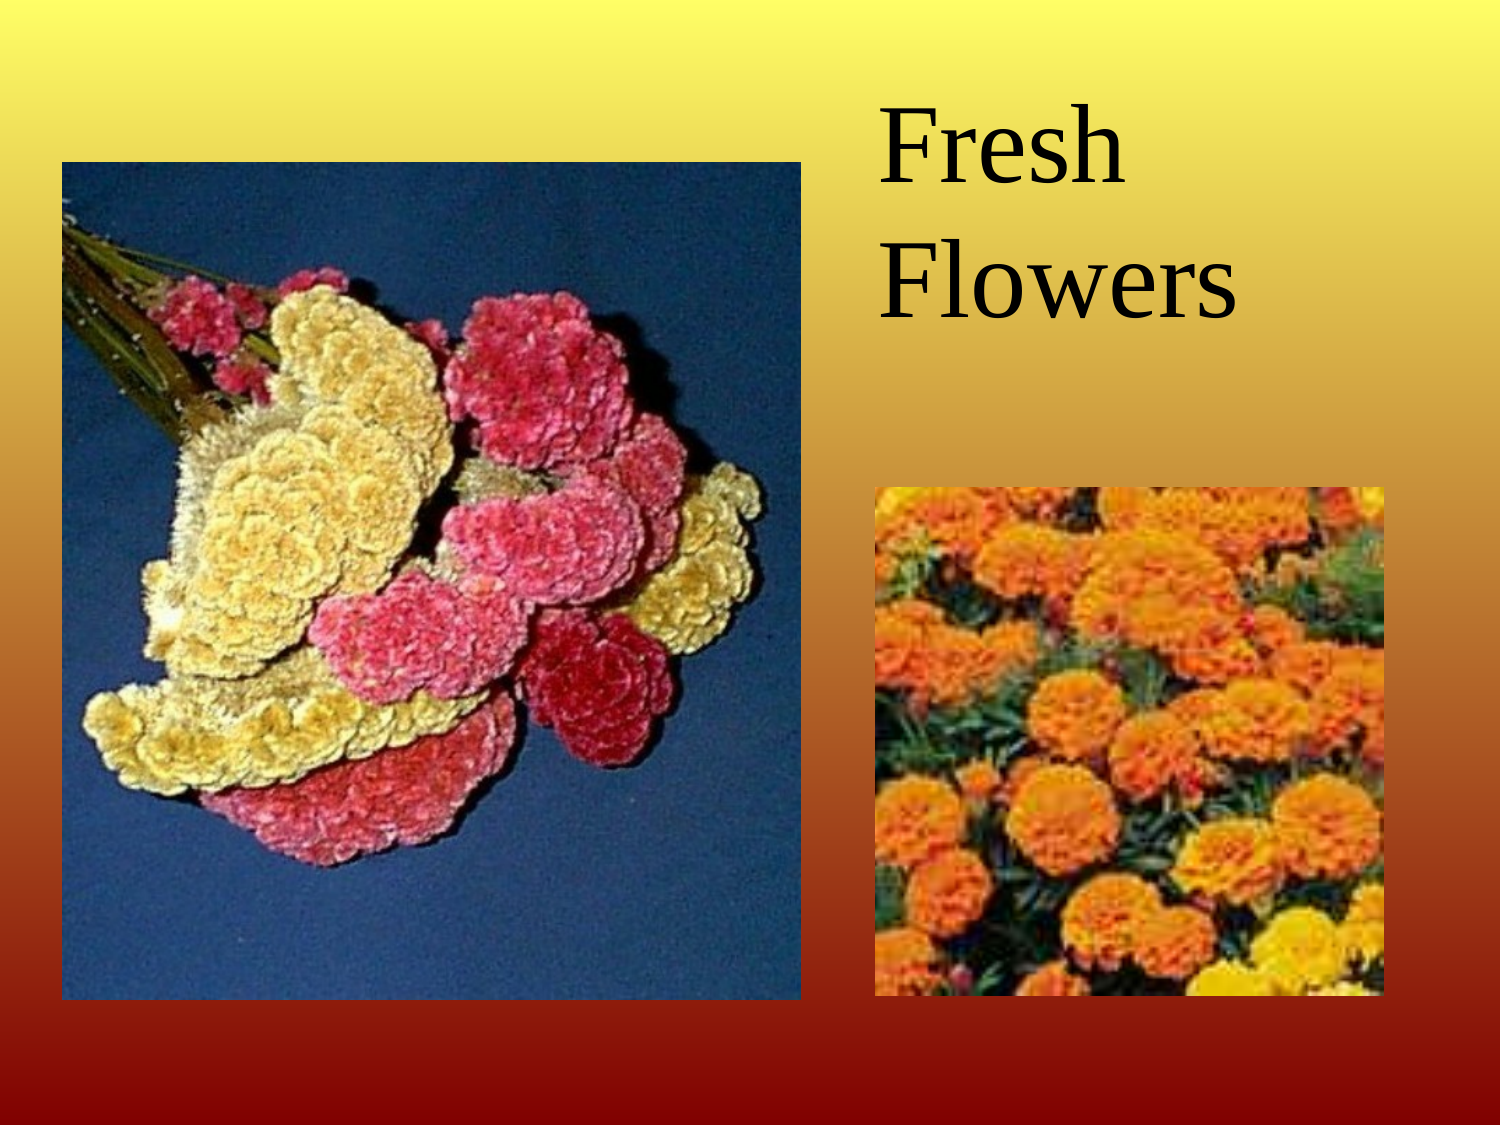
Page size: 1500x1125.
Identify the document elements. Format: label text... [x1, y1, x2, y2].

text_box Fresh Flowers [862, 62, 1438, 348]
picture [874, 487, 1384, 996]
picture [62, 162, 802, 1001]
